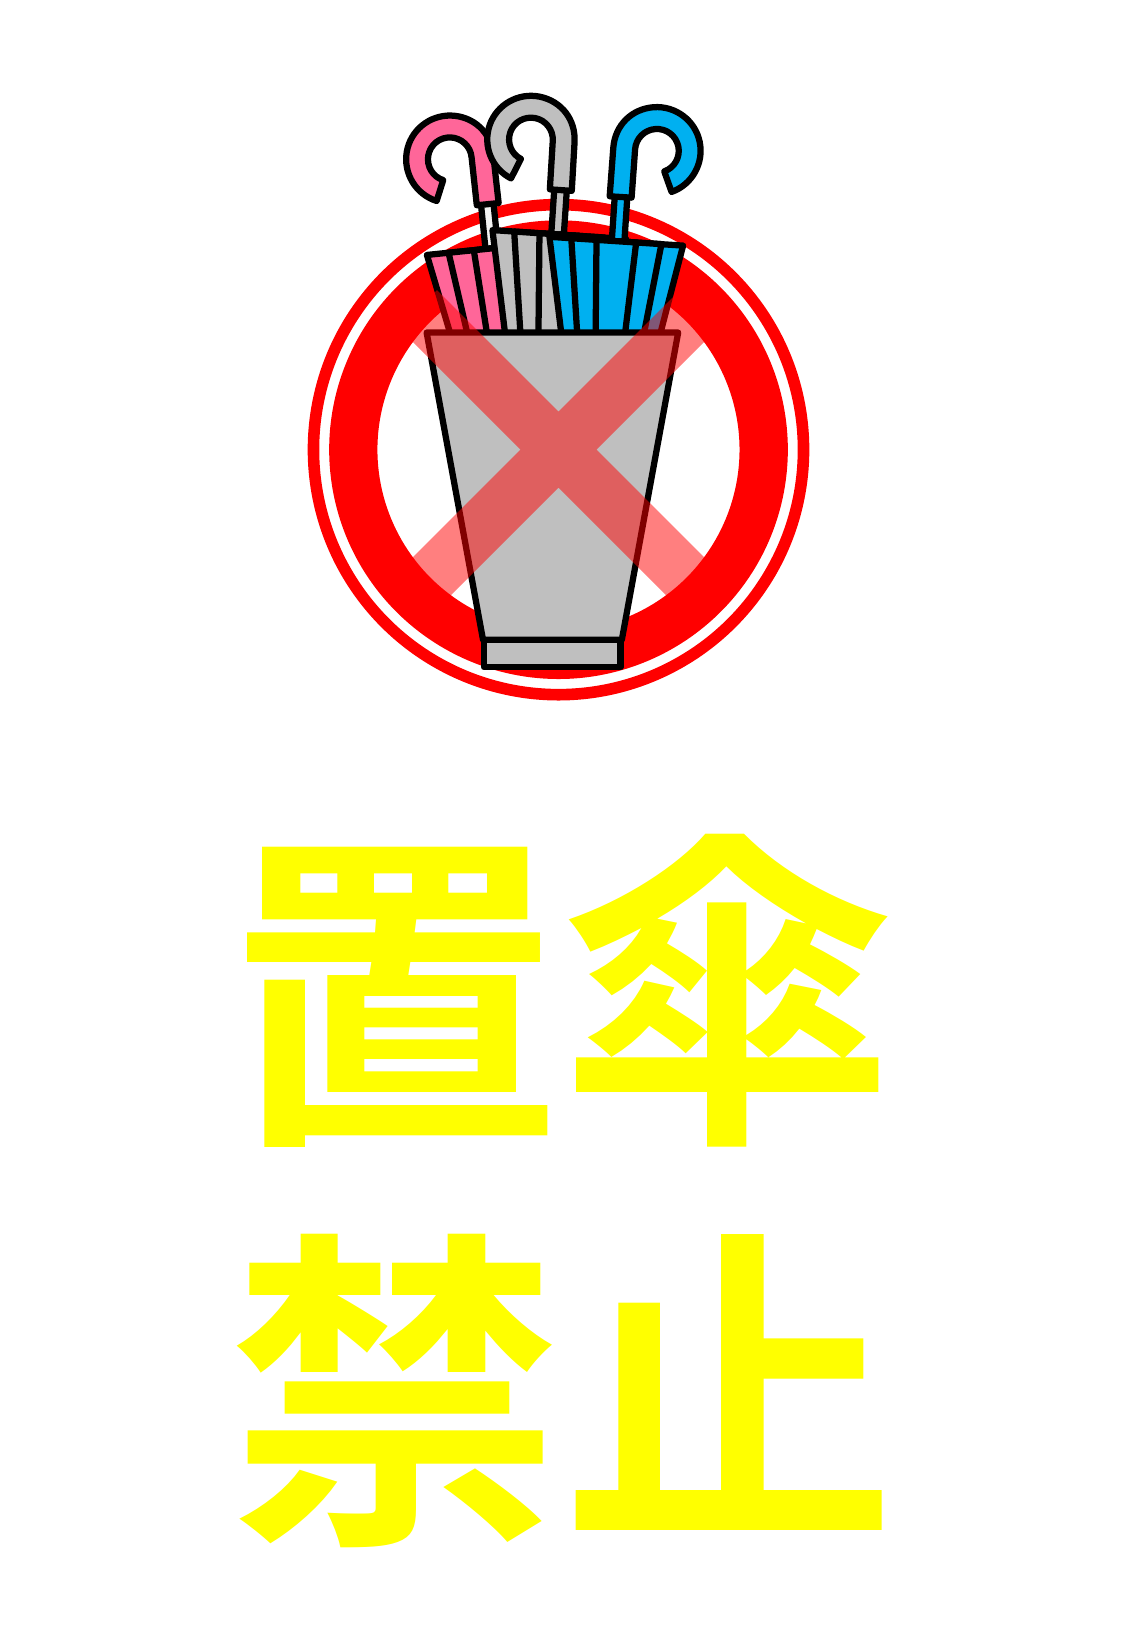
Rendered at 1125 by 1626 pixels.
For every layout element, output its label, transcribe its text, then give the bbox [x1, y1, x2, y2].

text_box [287, 97, 829, 721]
text_box 置傘禁止 [52, 776, 1072, 1592]
